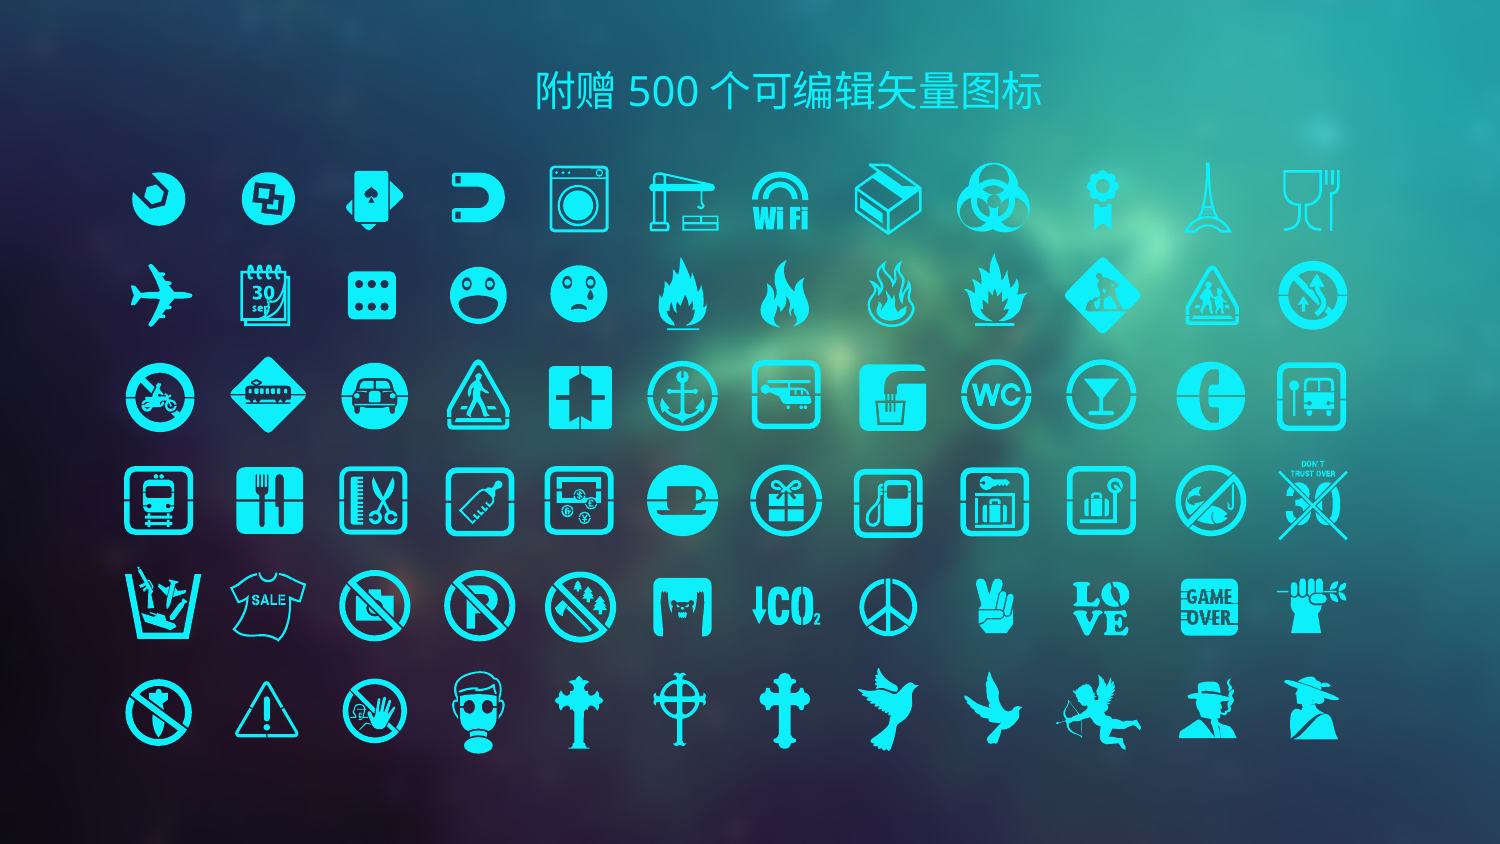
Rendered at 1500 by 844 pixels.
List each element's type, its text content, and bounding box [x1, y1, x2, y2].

picture [0, 0, 1500, 844]
text_box 附赠500个可编辑矢量图标 [456, 57, 1122, 123]
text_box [123, 162, 1349, 755]
